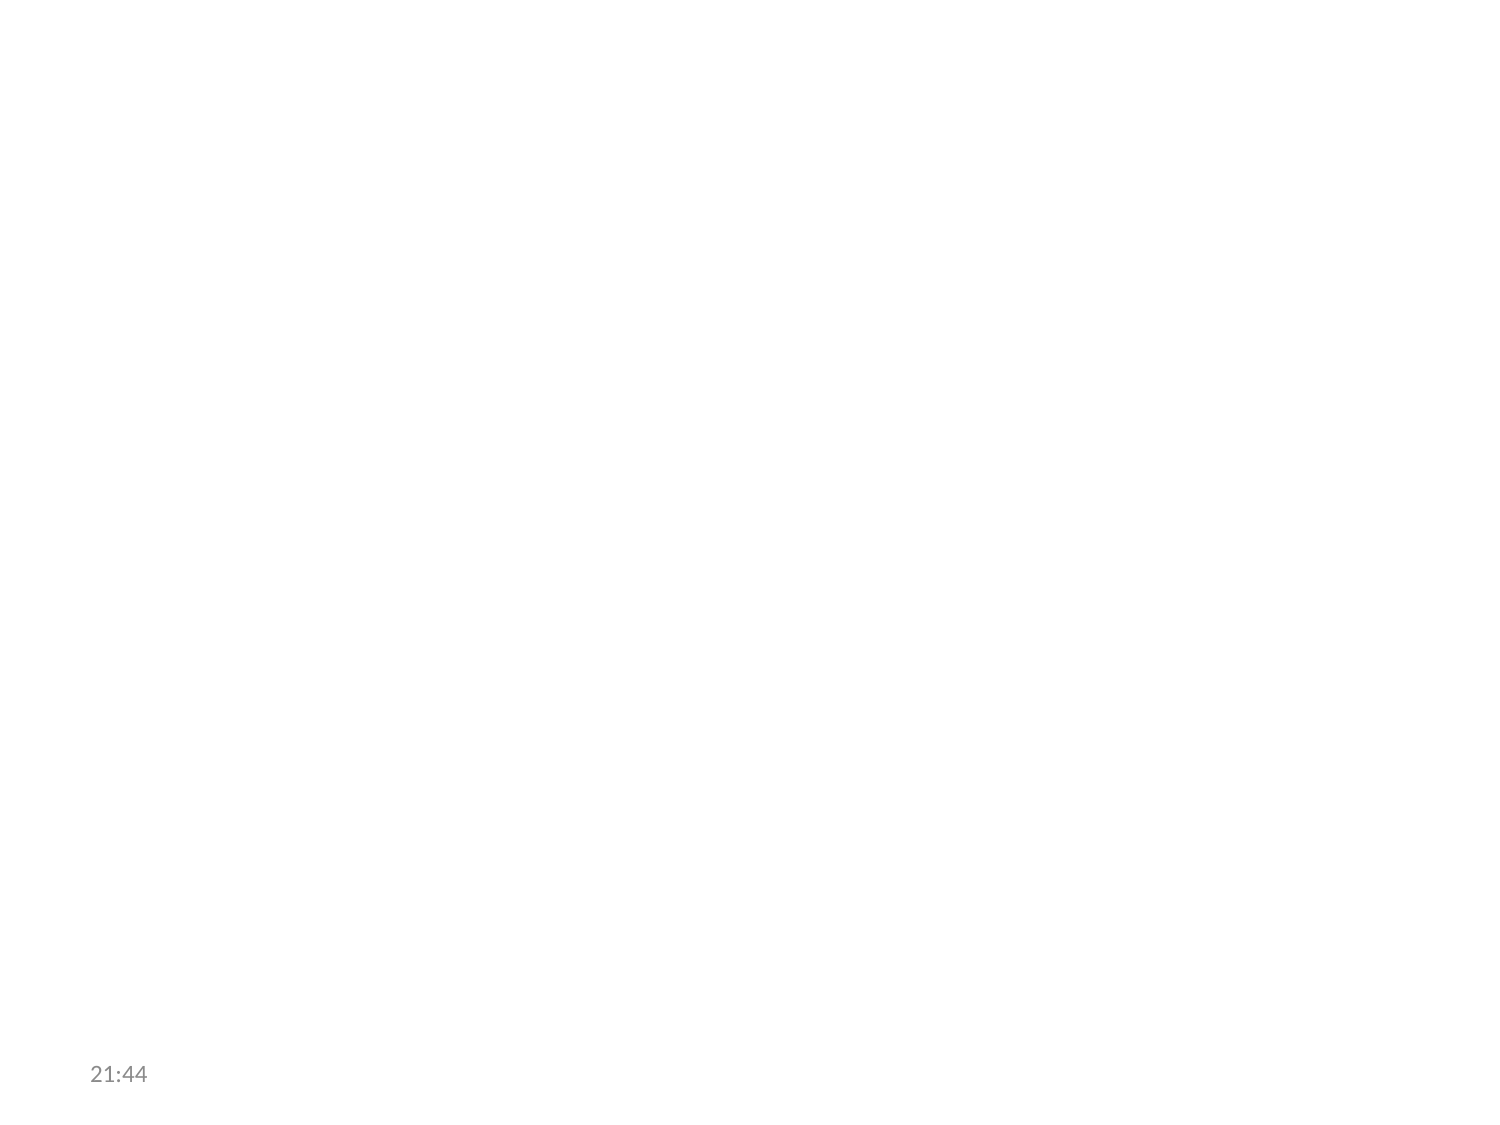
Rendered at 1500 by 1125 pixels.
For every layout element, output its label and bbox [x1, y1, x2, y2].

slide_number [75, 1042, 425, 1103]
